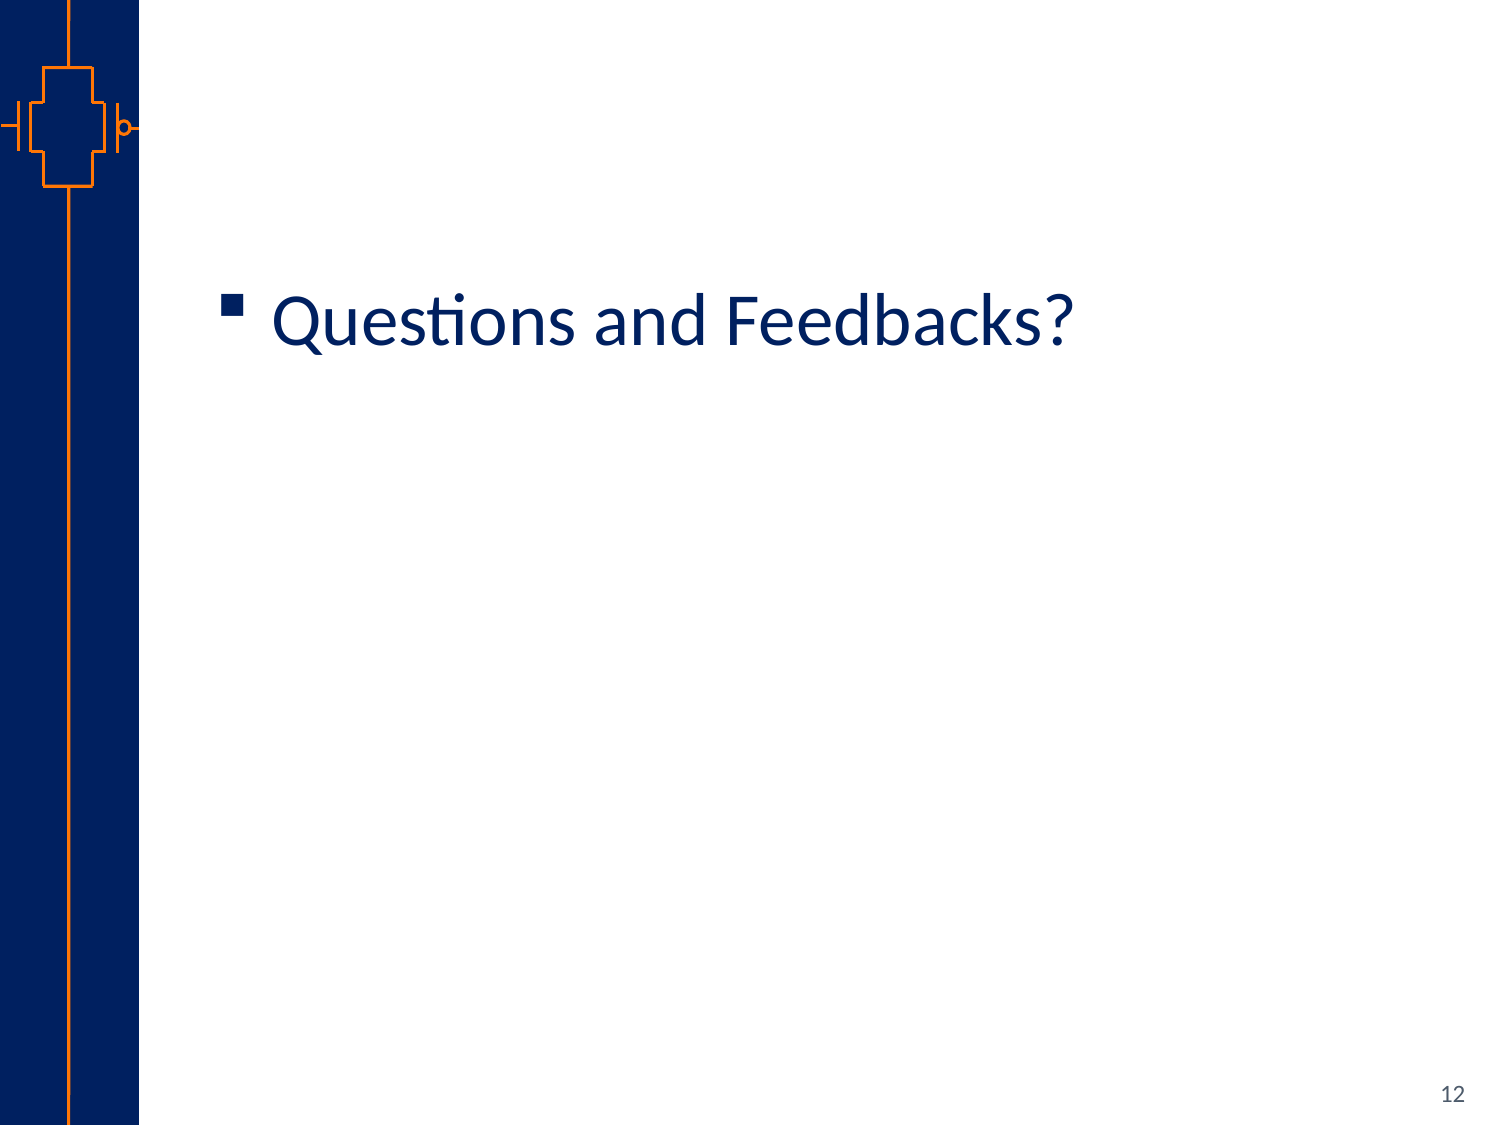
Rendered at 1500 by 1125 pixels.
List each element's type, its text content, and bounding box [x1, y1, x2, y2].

list Questions and Feedbacks? [200, 262, 1425, 988]
slide_number 12 [1425, 1062, 1488, 1123]
